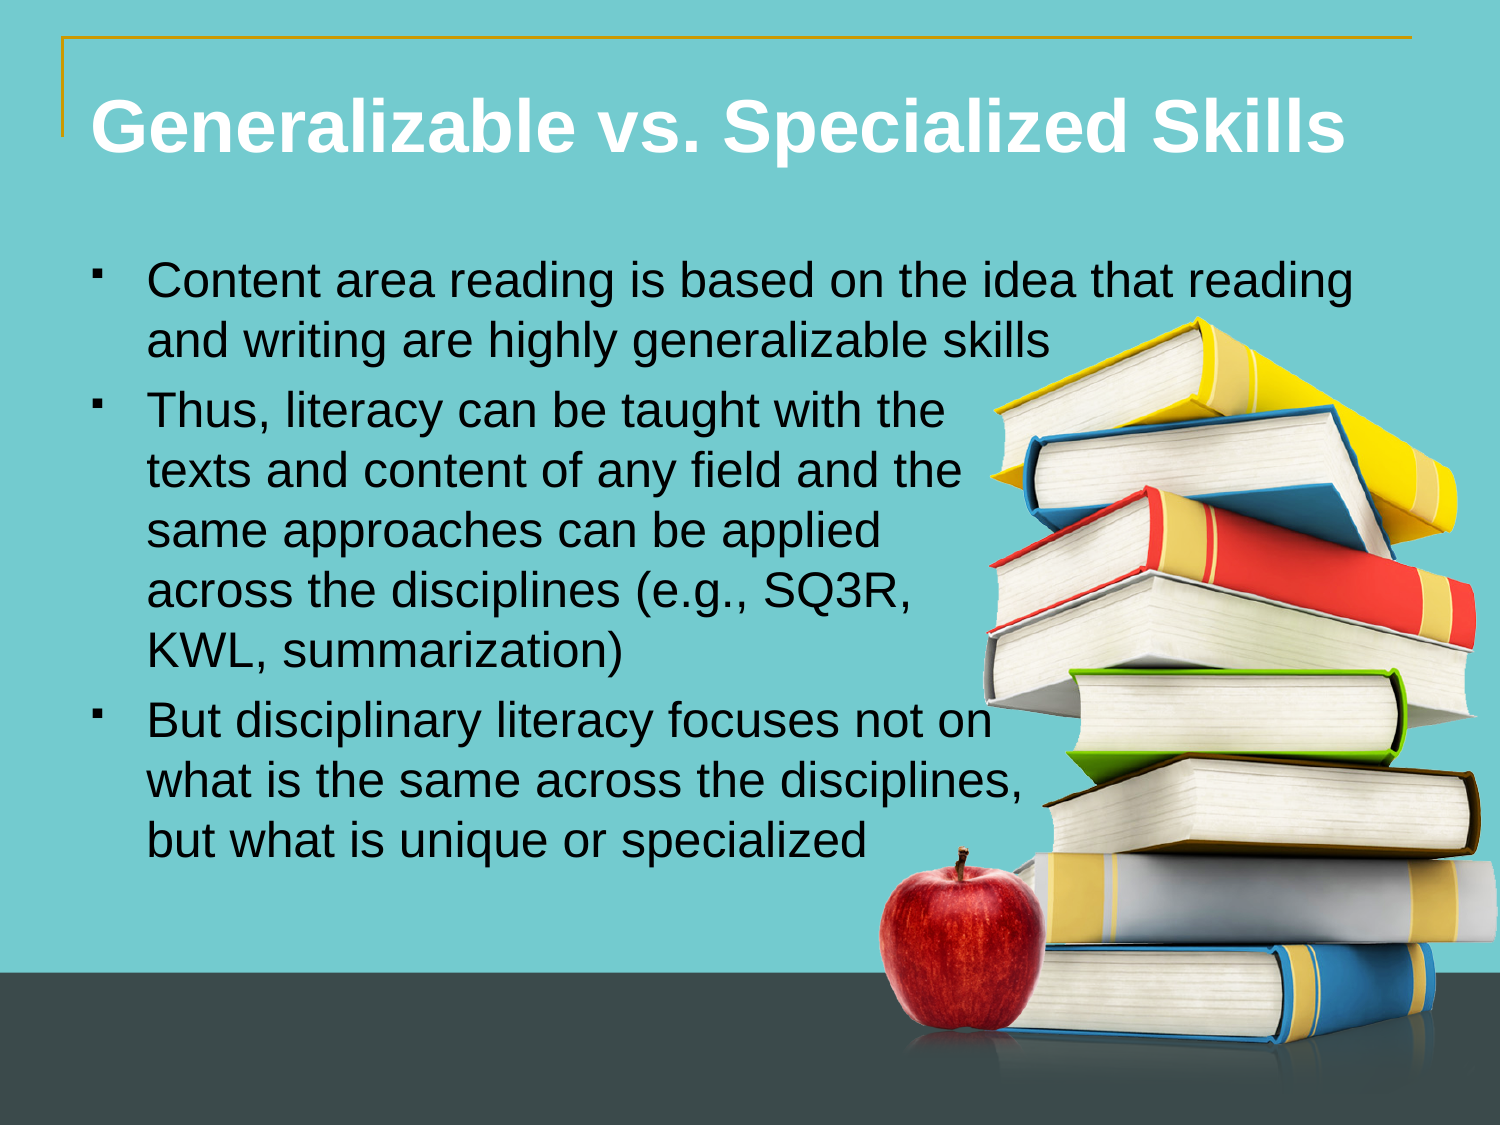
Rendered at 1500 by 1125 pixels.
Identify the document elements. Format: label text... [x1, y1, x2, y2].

list Generalizable vs. Specialized Skills Content area reading is based on the idea that reading and writing are highly generalizable skills Thus, literacy can be taught with the texts and content of any field and the same approaches can be applied across the disciplines (e.g., SQ3R, KWL, summarization) But disciplinary literacy focuses not on what is the same across the disciplines, but what is unique or specialized [74, 70, 1376, 238]
picture [878, 316, 1500, 1094]
